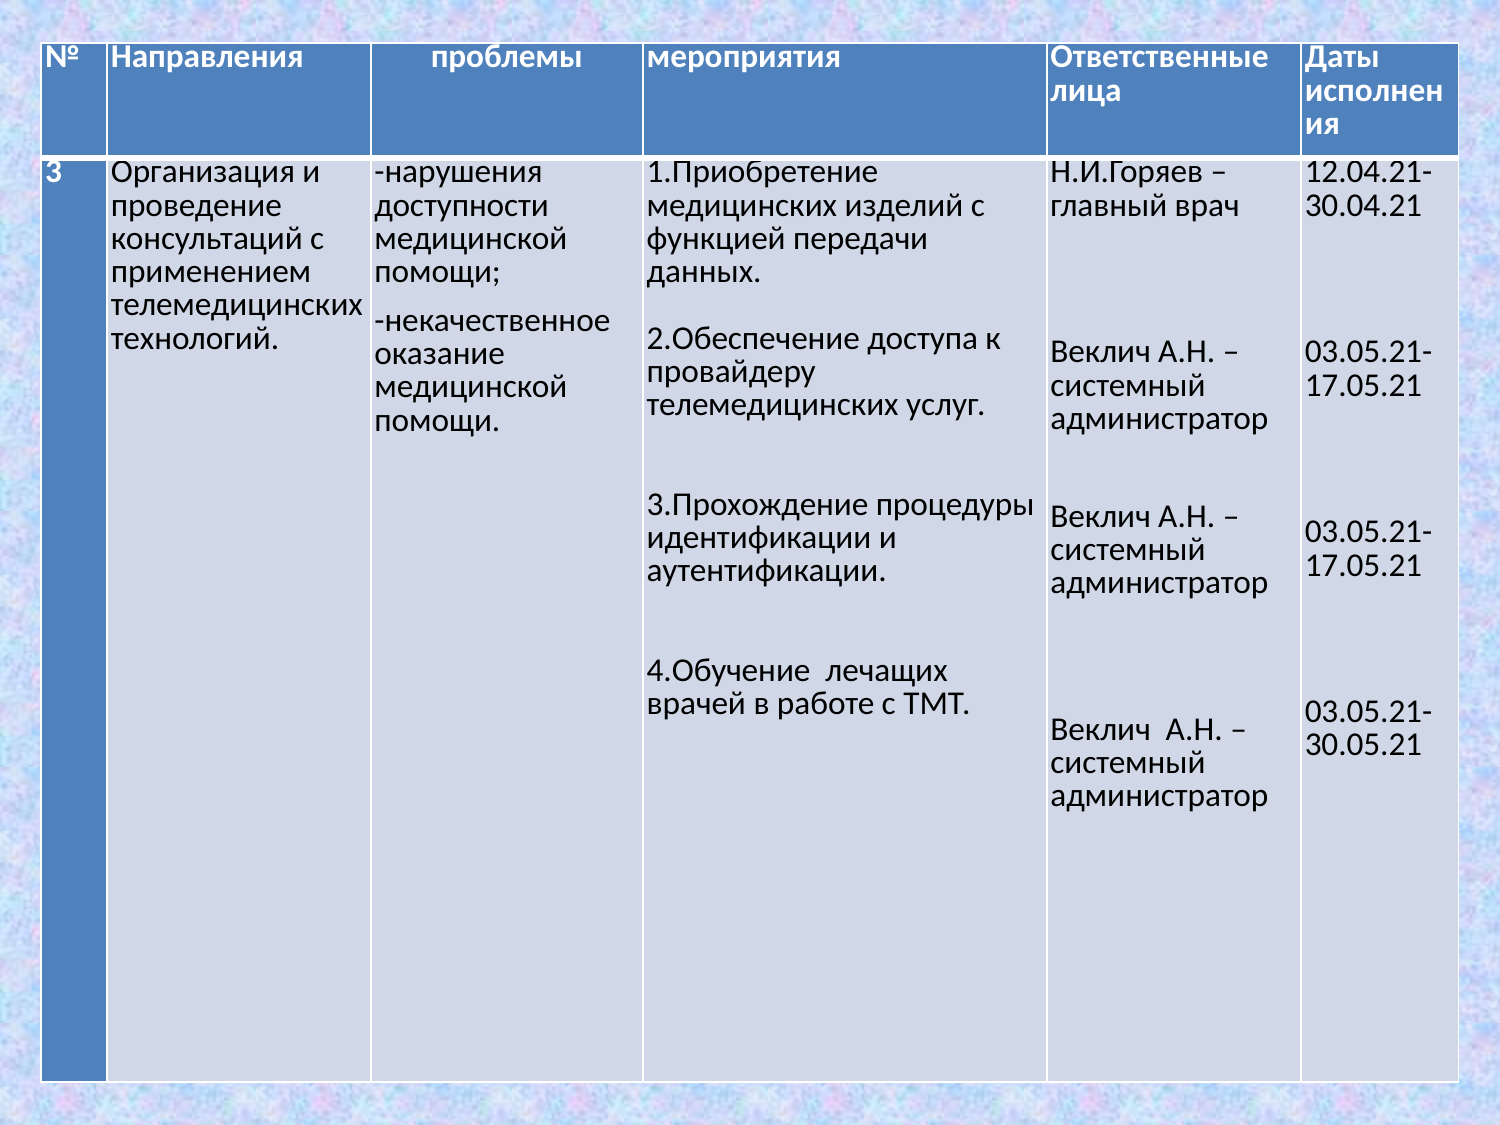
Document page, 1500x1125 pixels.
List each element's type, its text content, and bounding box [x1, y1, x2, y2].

table_header Ответственные лица [1048, 44, 1300, 155]
table_cell Н.И.Горяев – главный врач Веклич А.Н. – системный администратор Веклич А.Н. – системный администратор Веклич А.Н. – системный администратор [1048, 161, 1300, 1081]
picture [0, 0, 1500, 1125]
table_cell 3 [42, 161, 106, 1081]
table_cell -нарушения доступности медицинской помощи; -некачественное оказание медицинской помощи. [372, 161, 642, 1081]
table_header № [42, 44, 106, 155]
table_cell 1.Приобретение медицинских изделий с функцией передачи данных. 2.Обеспечение доступа к провайдеру телемедицинских услуг. 3.Прохождение процедуры идентификации и аутентификации. 4.Обучение лечащих врачей в работе с ТМТ. [644, 161, 1046, 1081]
table_cell 12.04.21-30.04.21 03.05.21-17.05.21 03.05.21-17.05.21 03.05.21-30.05.21 [1302, 161, 1458, 1081]
table_header Даты исполнения [1302, 44, 1458, 155]
table_header мероприятия [644, 44, 1046, 155]
table_header проблемы [372, 44, 642, 155]
table_header Направления [108, 44, 370, 155]
table_cell Организация и проведение консультаций с применением телемедицинских технологий. [108, 161, 370, 1081]
